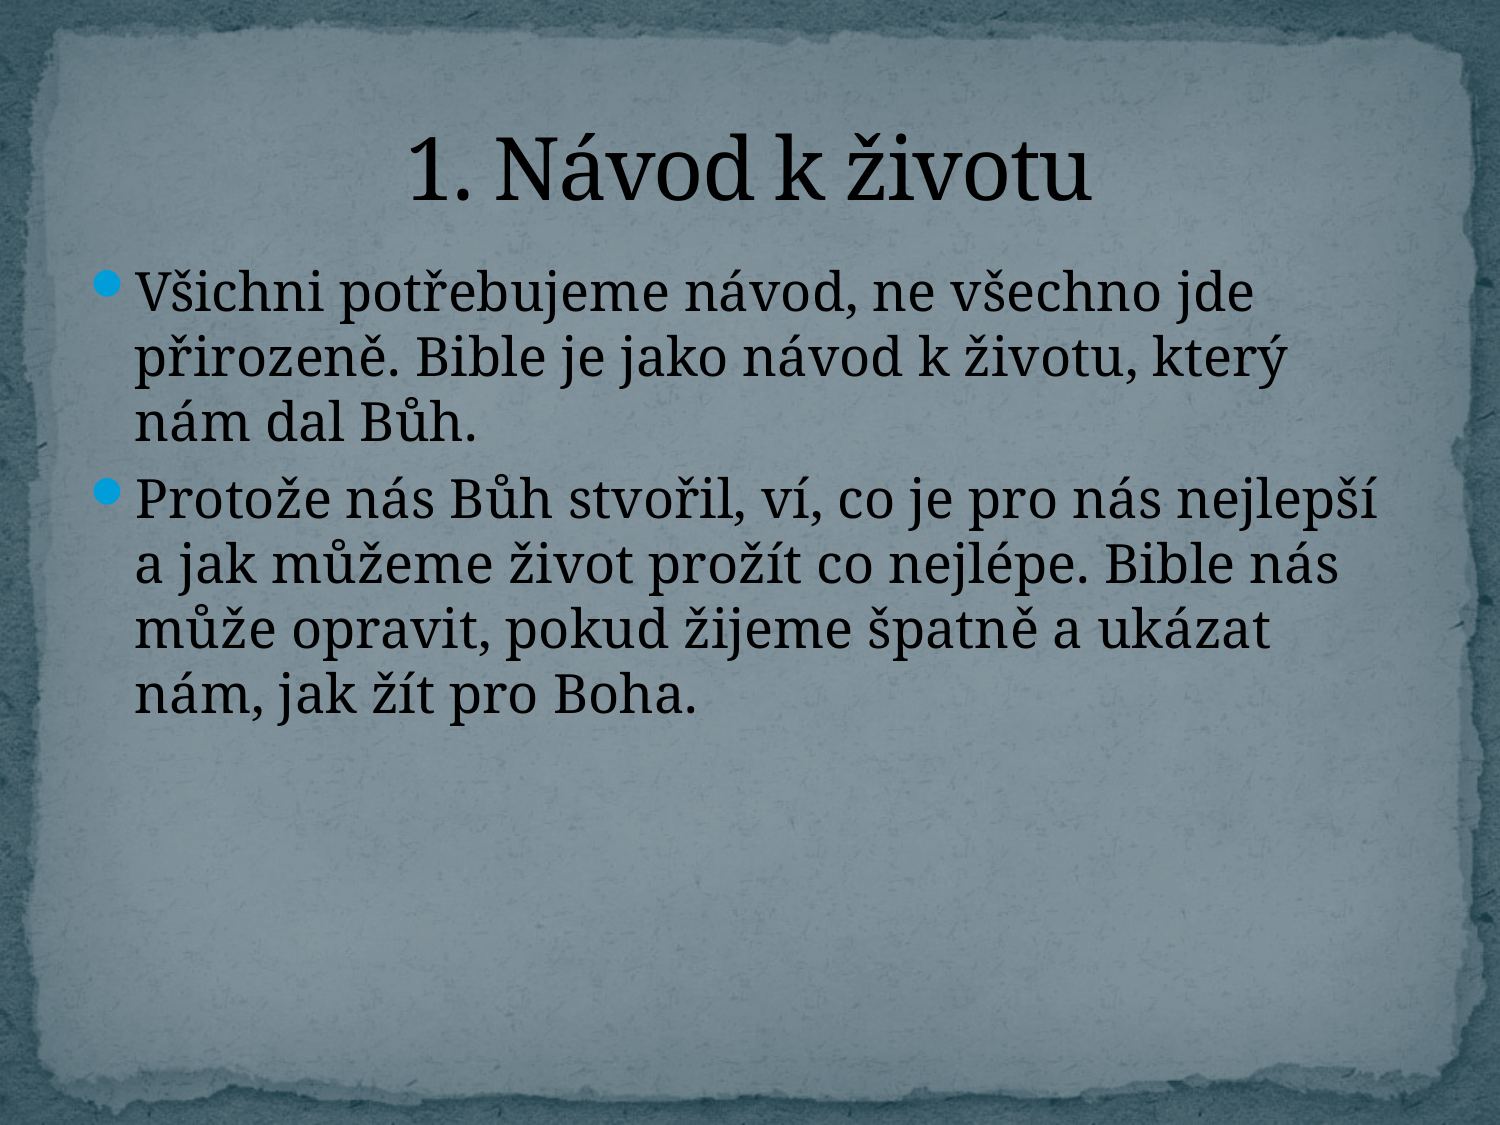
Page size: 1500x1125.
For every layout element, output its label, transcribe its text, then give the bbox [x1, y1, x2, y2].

title 1. Návod k životu [74, 24, 1425, 225]
list Všichni potřebujeme návod, ne všechno jde přirozeně. Bible je jako návod k životu, který nám dal Bůh. Protože nás Bůh stvořil, ví, co je pro nás nejlepší a jak můžeme život prožít co nejlépe. Bible nás může opravit, pokud žijeme špatně a ukázat nám, jak žít pro Boha. [75, 249, 1425, 1000]
